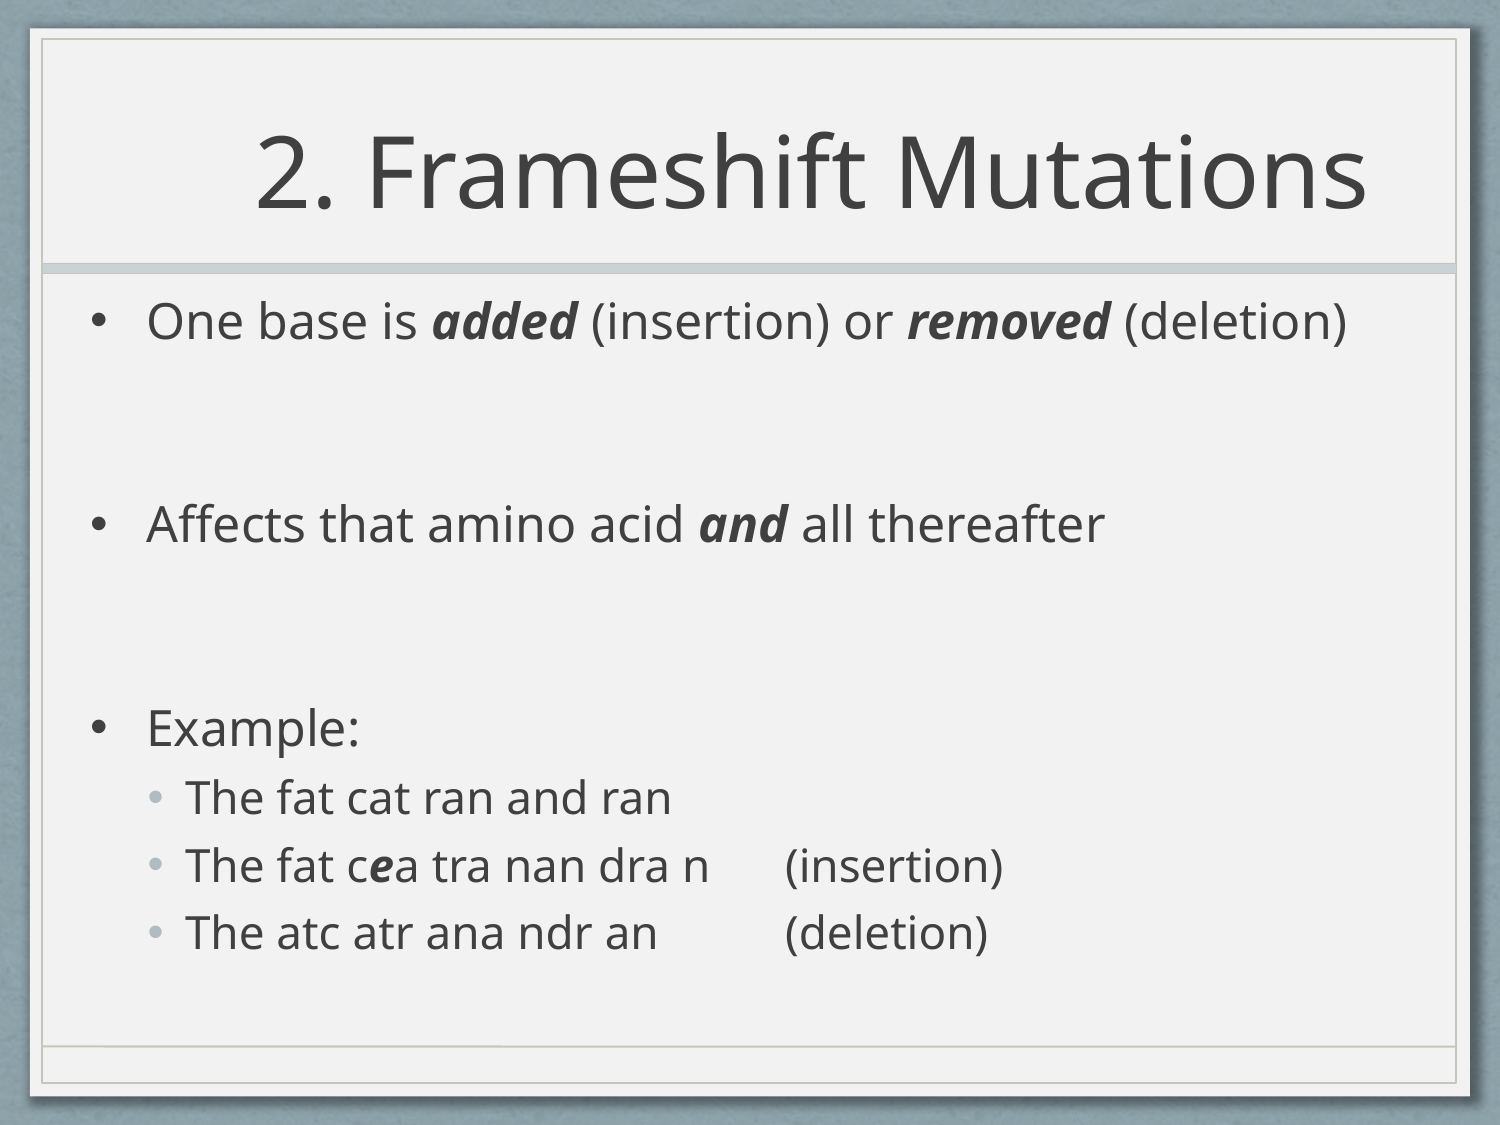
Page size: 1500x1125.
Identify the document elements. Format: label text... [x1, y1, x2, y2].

list One base is added (insertion) or removed (deletion) Affects that amino acid and all thereafter Example: The fat cat ran and ran The fat cea tra nan dra n (insertion) The atc atr ana ndr an (deletion) [75, 282, 1425, 1088]
title 2. Frameshift Mutations [174, 75, 1450, 263]
